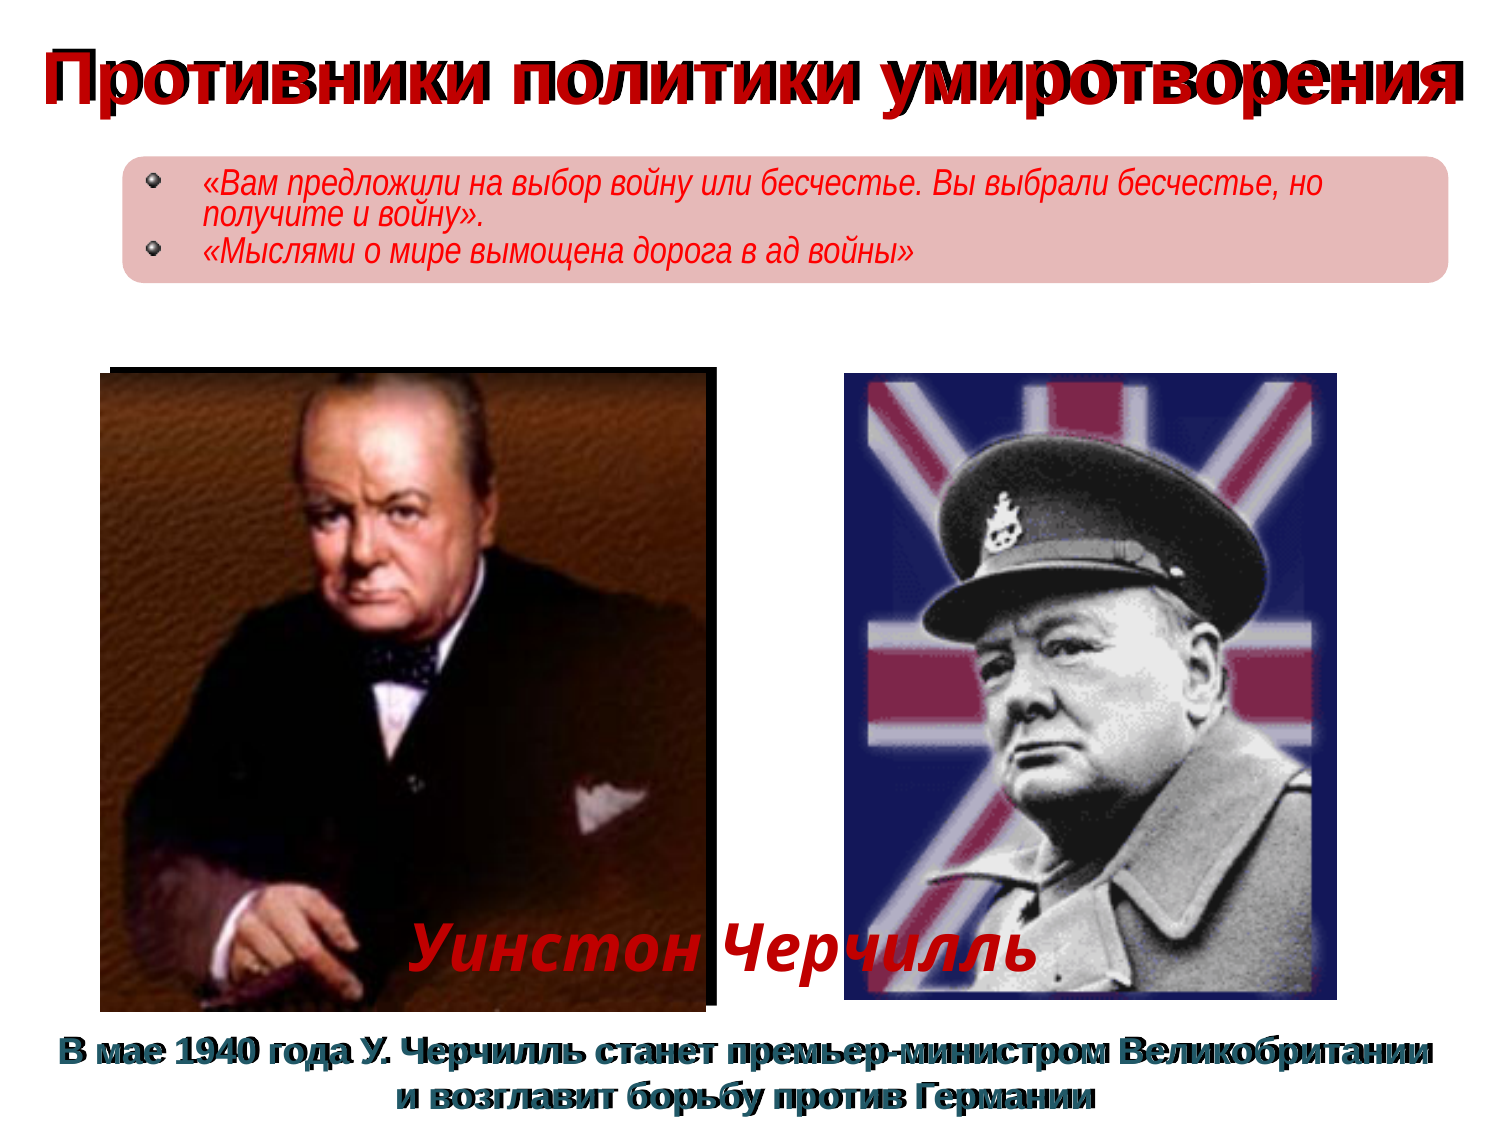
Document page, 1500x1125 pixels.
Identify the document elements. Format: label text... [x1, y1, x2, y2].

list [100, 373, 707, 1012]
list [844, 373, 1338, 1000]
picture [143, 170, 161, 188]
text_box В мае 1940 года У. Черчилль станет премьер-министром Великобритании и возглавит борьбу против Германии [29, 1019, 1459, 1125]
text_box Уинстон Черчилль [711, 897, 839, 993]
text_box «Вам предложили на выбор войну или бесчестье. Вы выбрали бесчестье, но получите и войну». «Мыслями о мире вымощена дорога в ад войны» [122, 156, 1449, 284]
picture [143, 238, 161, 256]
title Противники политики умиротворения [26, 38, 1500, 133]
